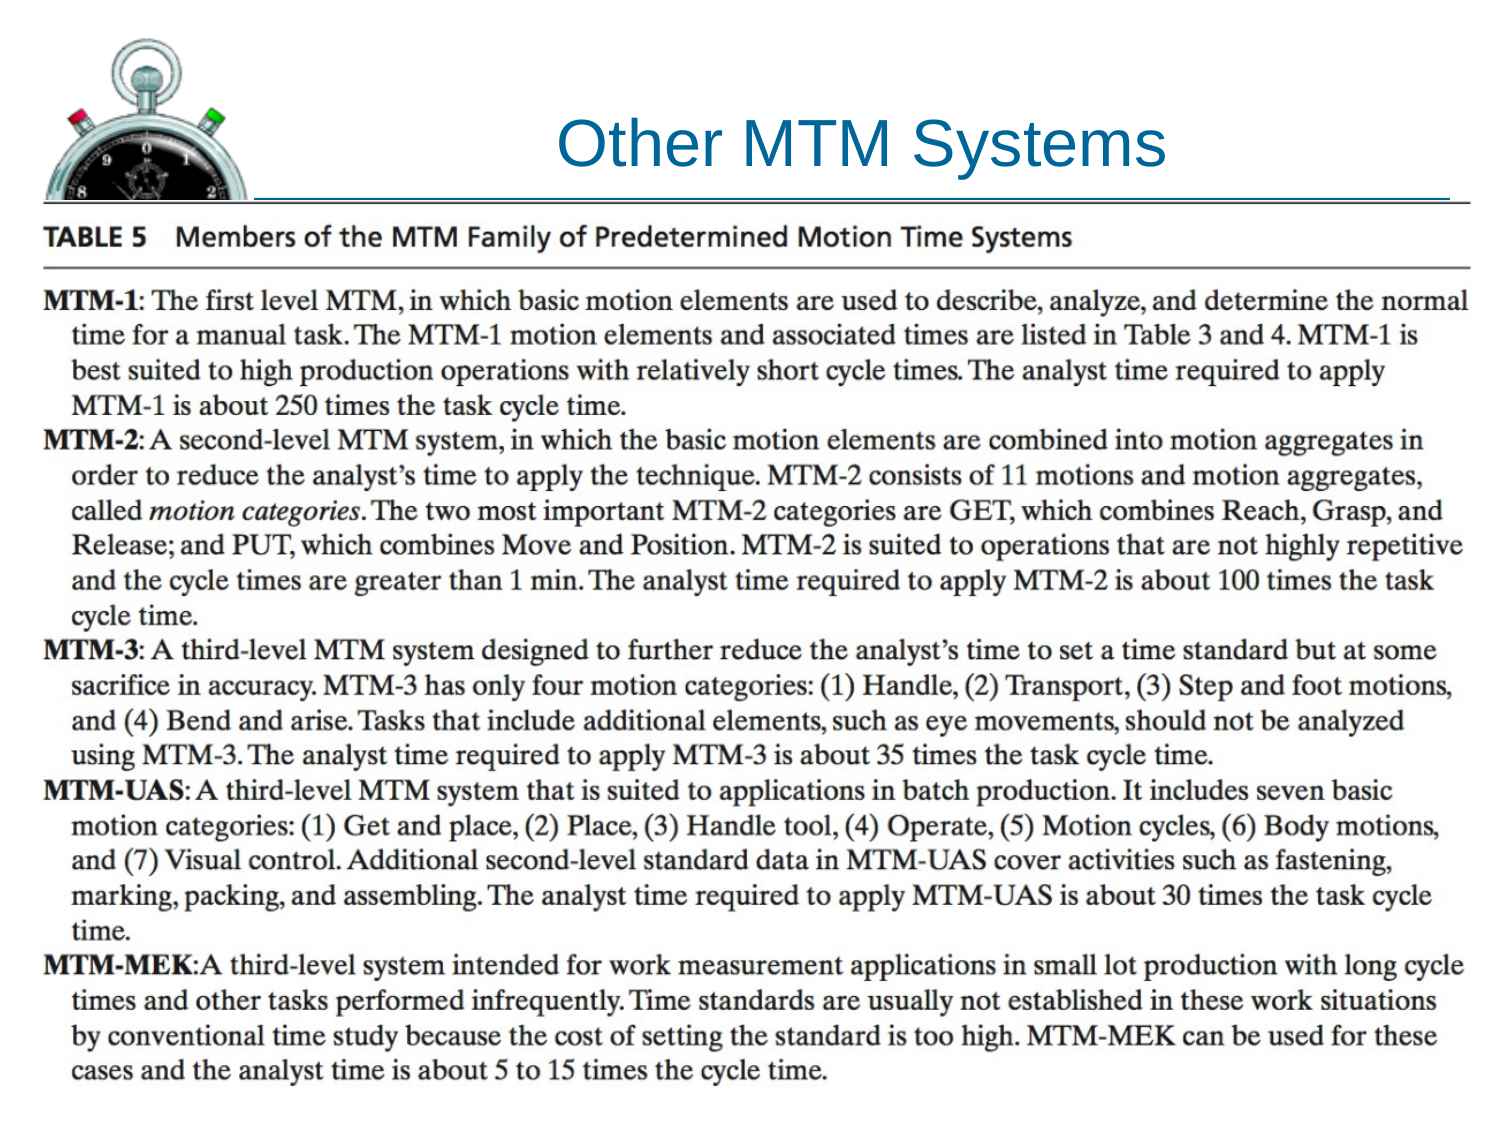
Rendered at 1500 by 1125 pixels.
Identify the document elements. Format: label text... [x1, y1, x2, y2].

picture [29, 37, 1479, 1087]
title Other MTM Systems [275, 37, 1450, 188]
